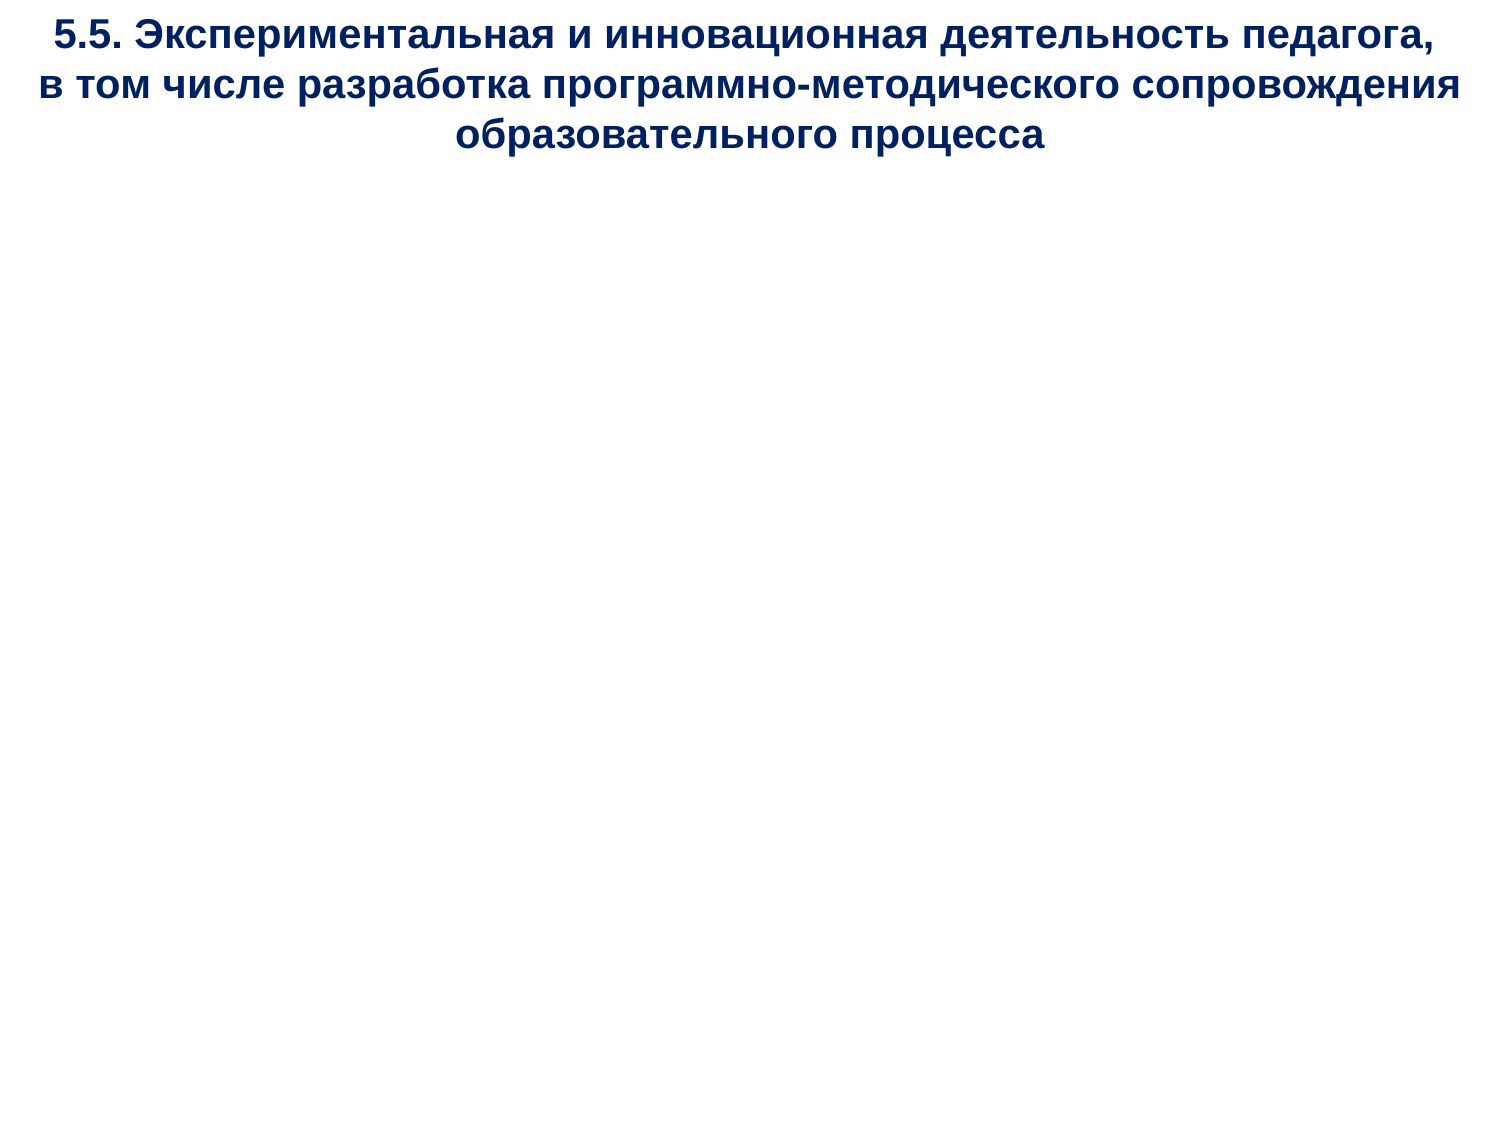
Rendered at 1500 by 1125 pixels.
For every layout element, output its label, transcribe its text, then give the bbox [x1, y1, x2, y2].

title 5.5. Экспериментальная и инновационная деятельность педагога, в том числе разработка программно-методического сопровождения образовательного процесса [0, 2, 1500, 161]
